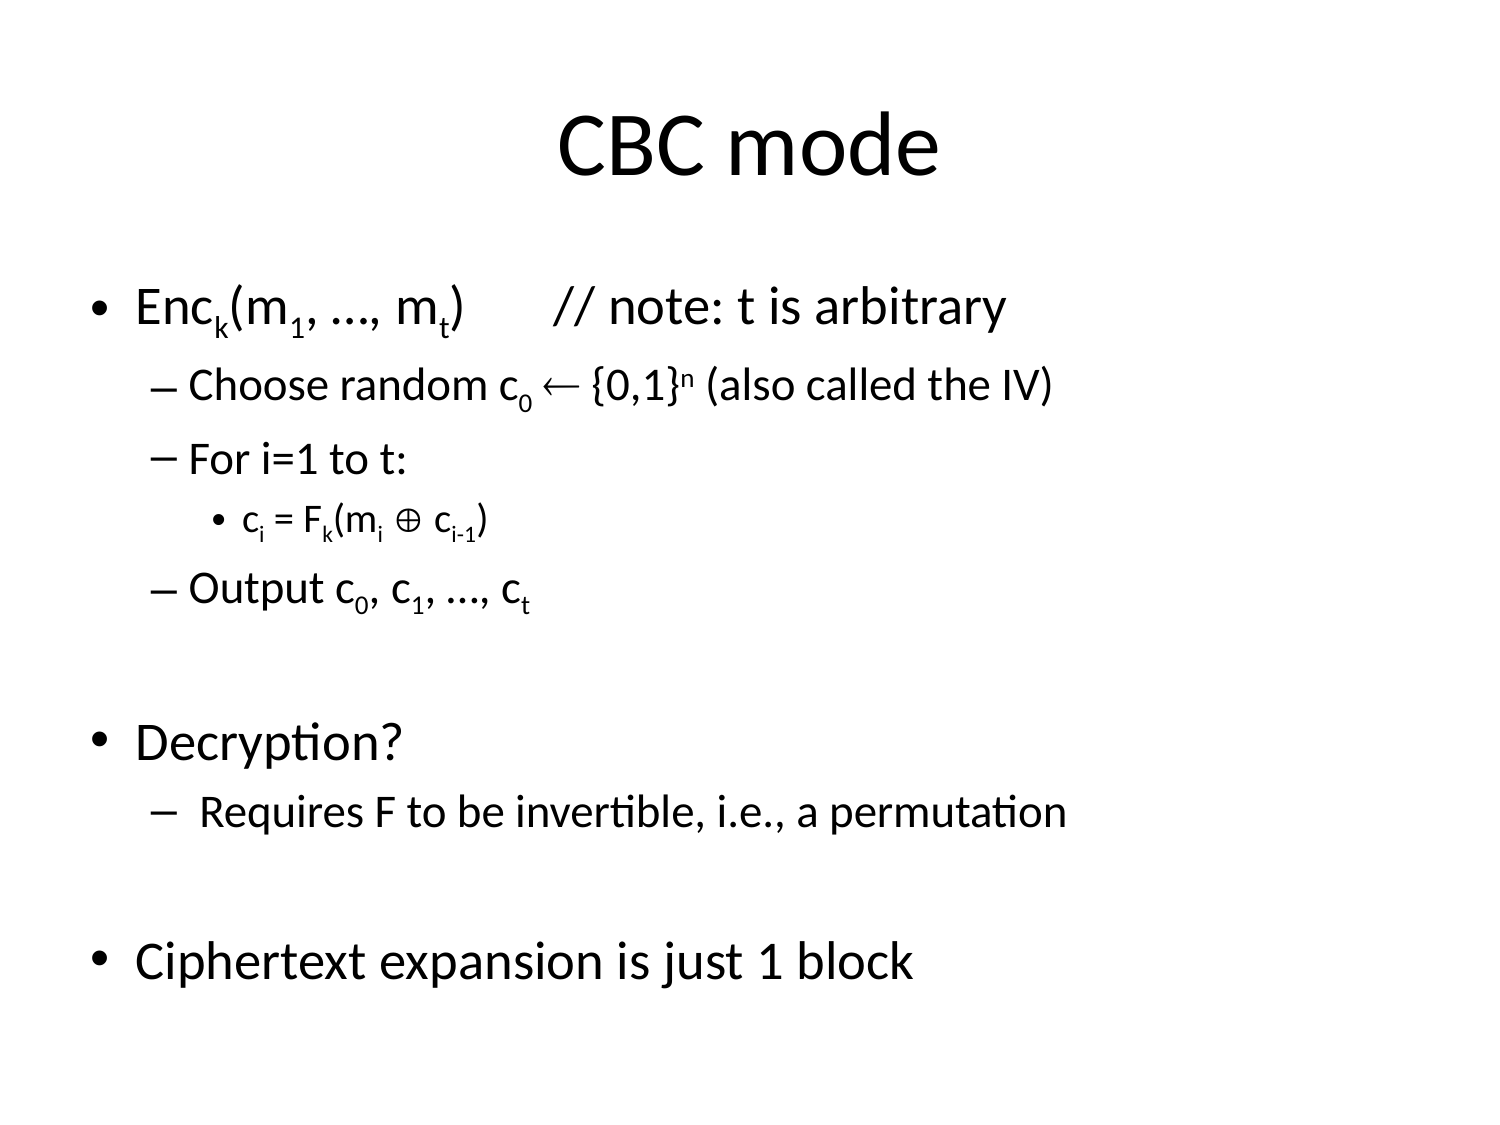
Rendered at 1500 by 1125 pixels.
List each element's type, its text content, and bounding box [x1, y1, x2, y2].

title CBC mode [75, 45, 1425, 233]
list Enck(m1, …, mt) // note: t is arbitrary Choose random c0  {0,1}n (also called the IV) For i=1 to t: ci = Fk(mi  ci-1) Output c0, c1, …, ct Decryption? Requires F to be invertible, i.e., a permutation Ciphertext expansion is just 1 block [75, 262, 1425, 1005]
